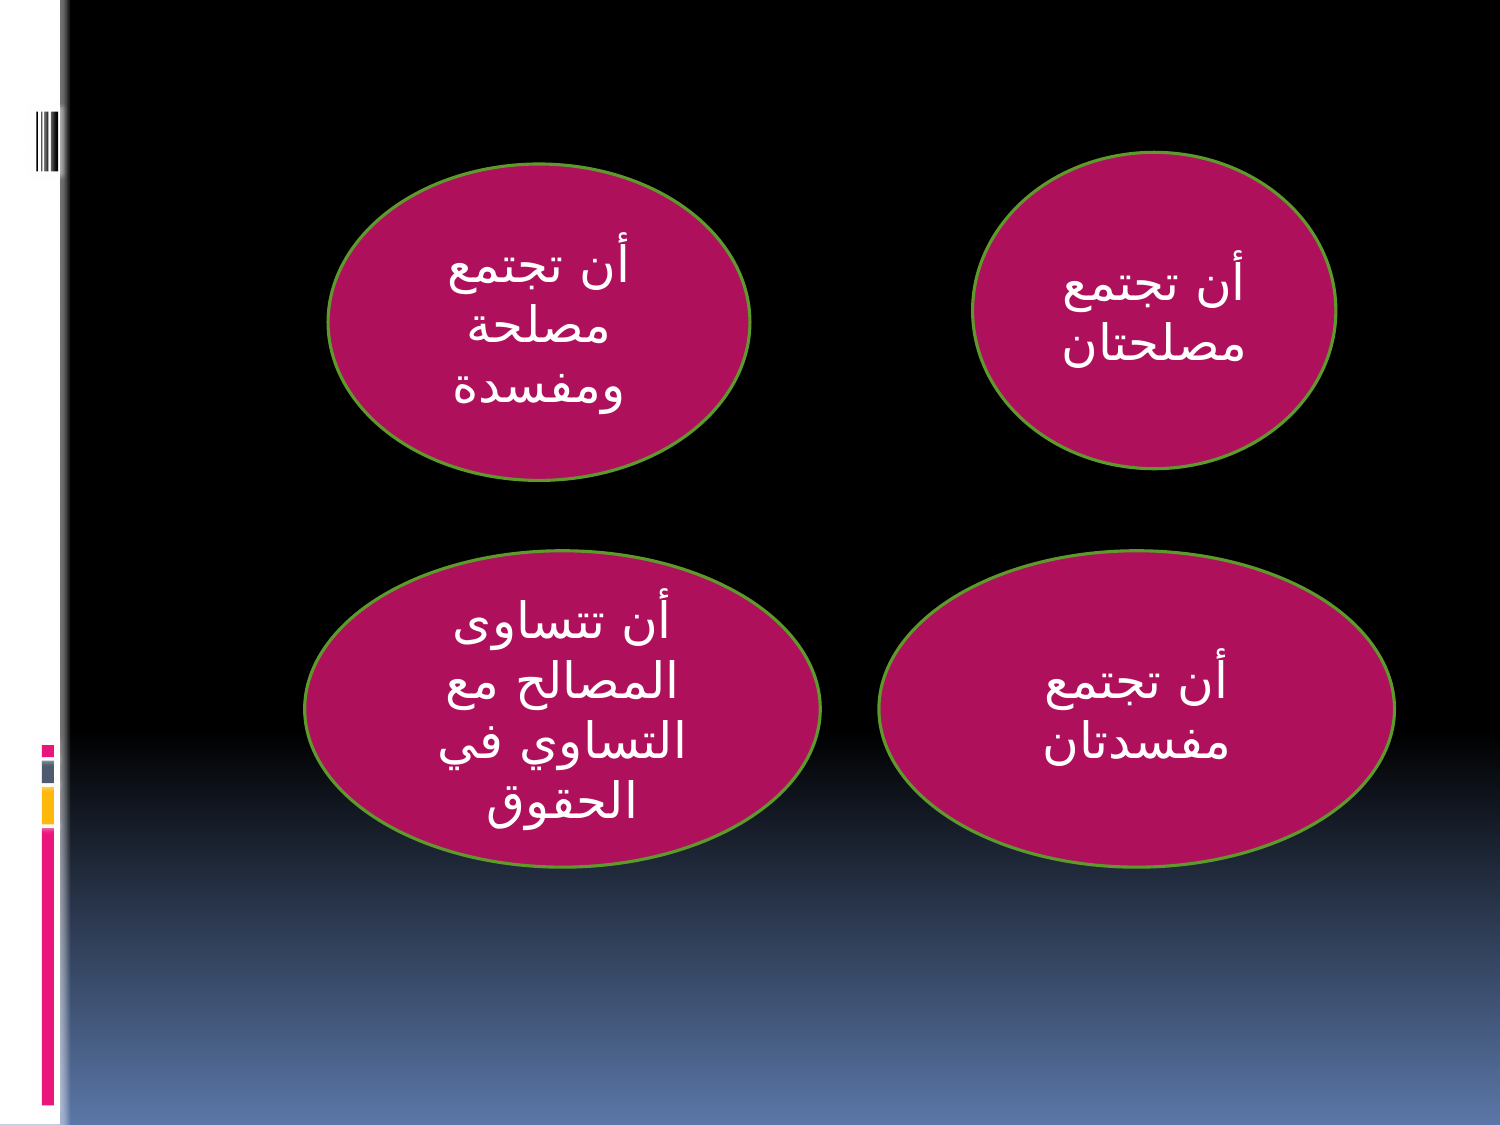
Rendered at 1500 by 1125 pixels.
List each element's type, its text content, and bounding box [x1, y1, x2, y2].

text_box أن تتساوى المصالح مع التساوي في الحقوق [303, 549, 822, 869]
text_box أن تجتمع مصلحتان [971, 150, 1338, 471]
text_box أن تجتمع مفسدتان [877, 549, 1397, 869]
text_box أن تجتمع مصلحة ومفسدة [326, 162, 752, 482]
